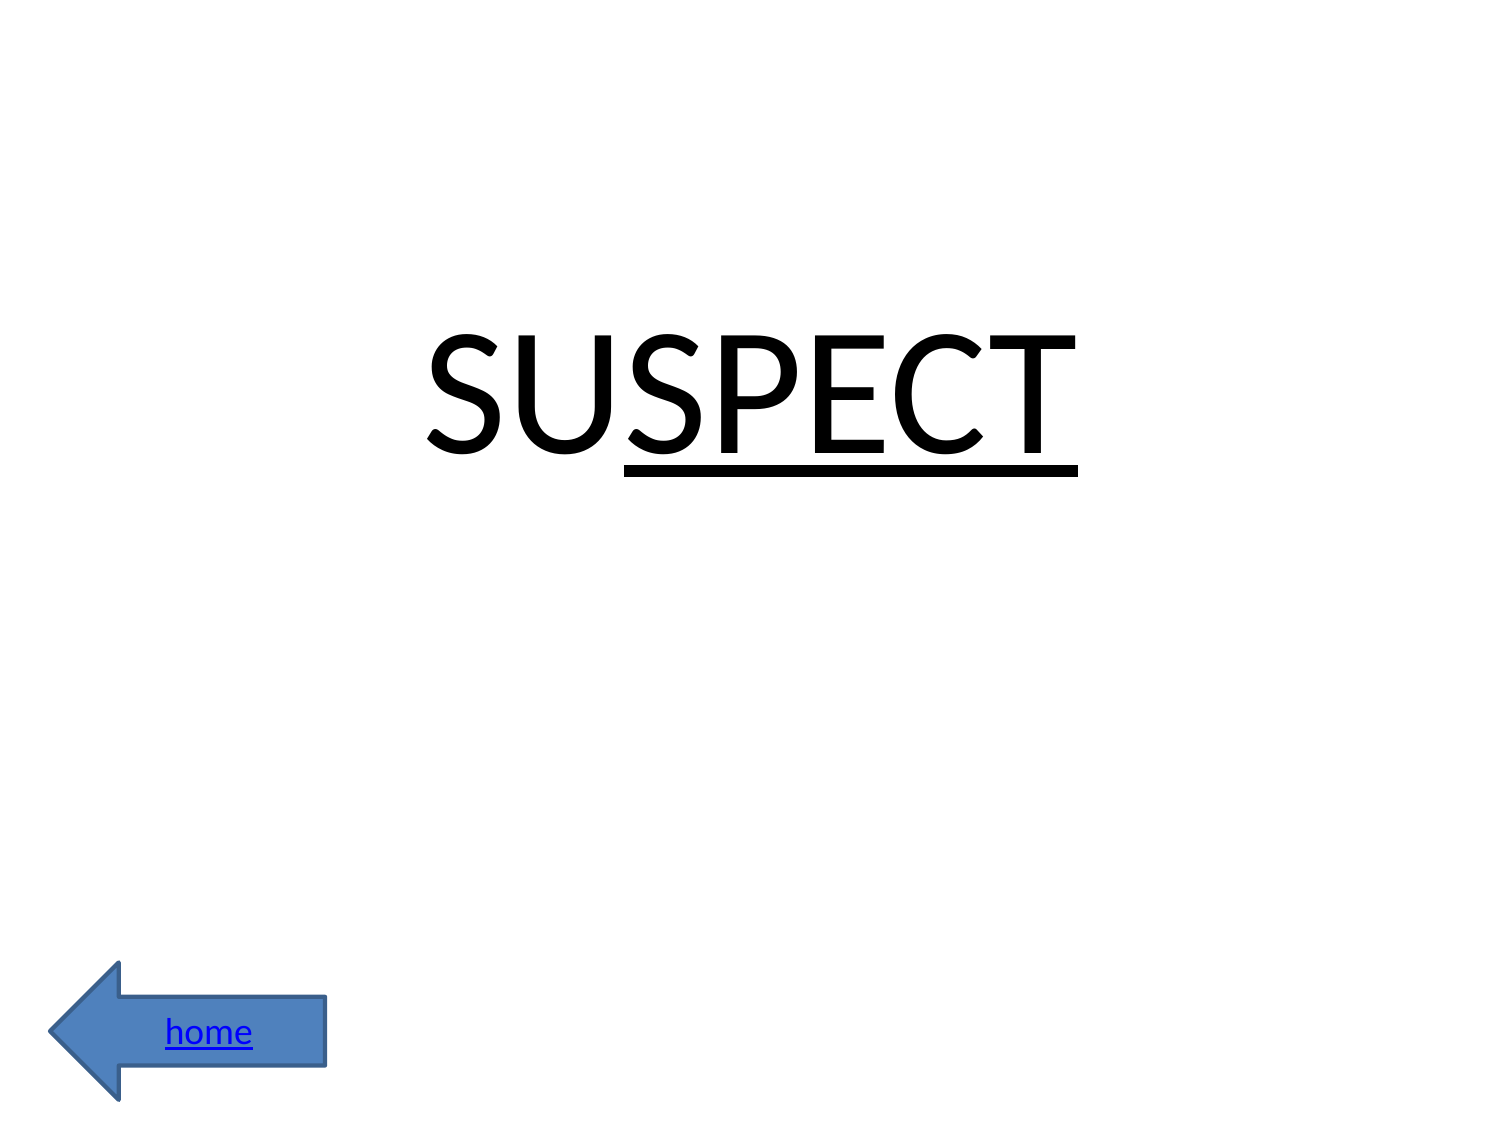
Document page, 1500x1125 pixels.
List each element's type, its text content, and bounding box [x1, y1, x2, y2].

text_box [47, 960, 328, 1102]
text_box home [150, 999, 325, 1060]
list SUSPECT [75, 262, 1425, 1005]
